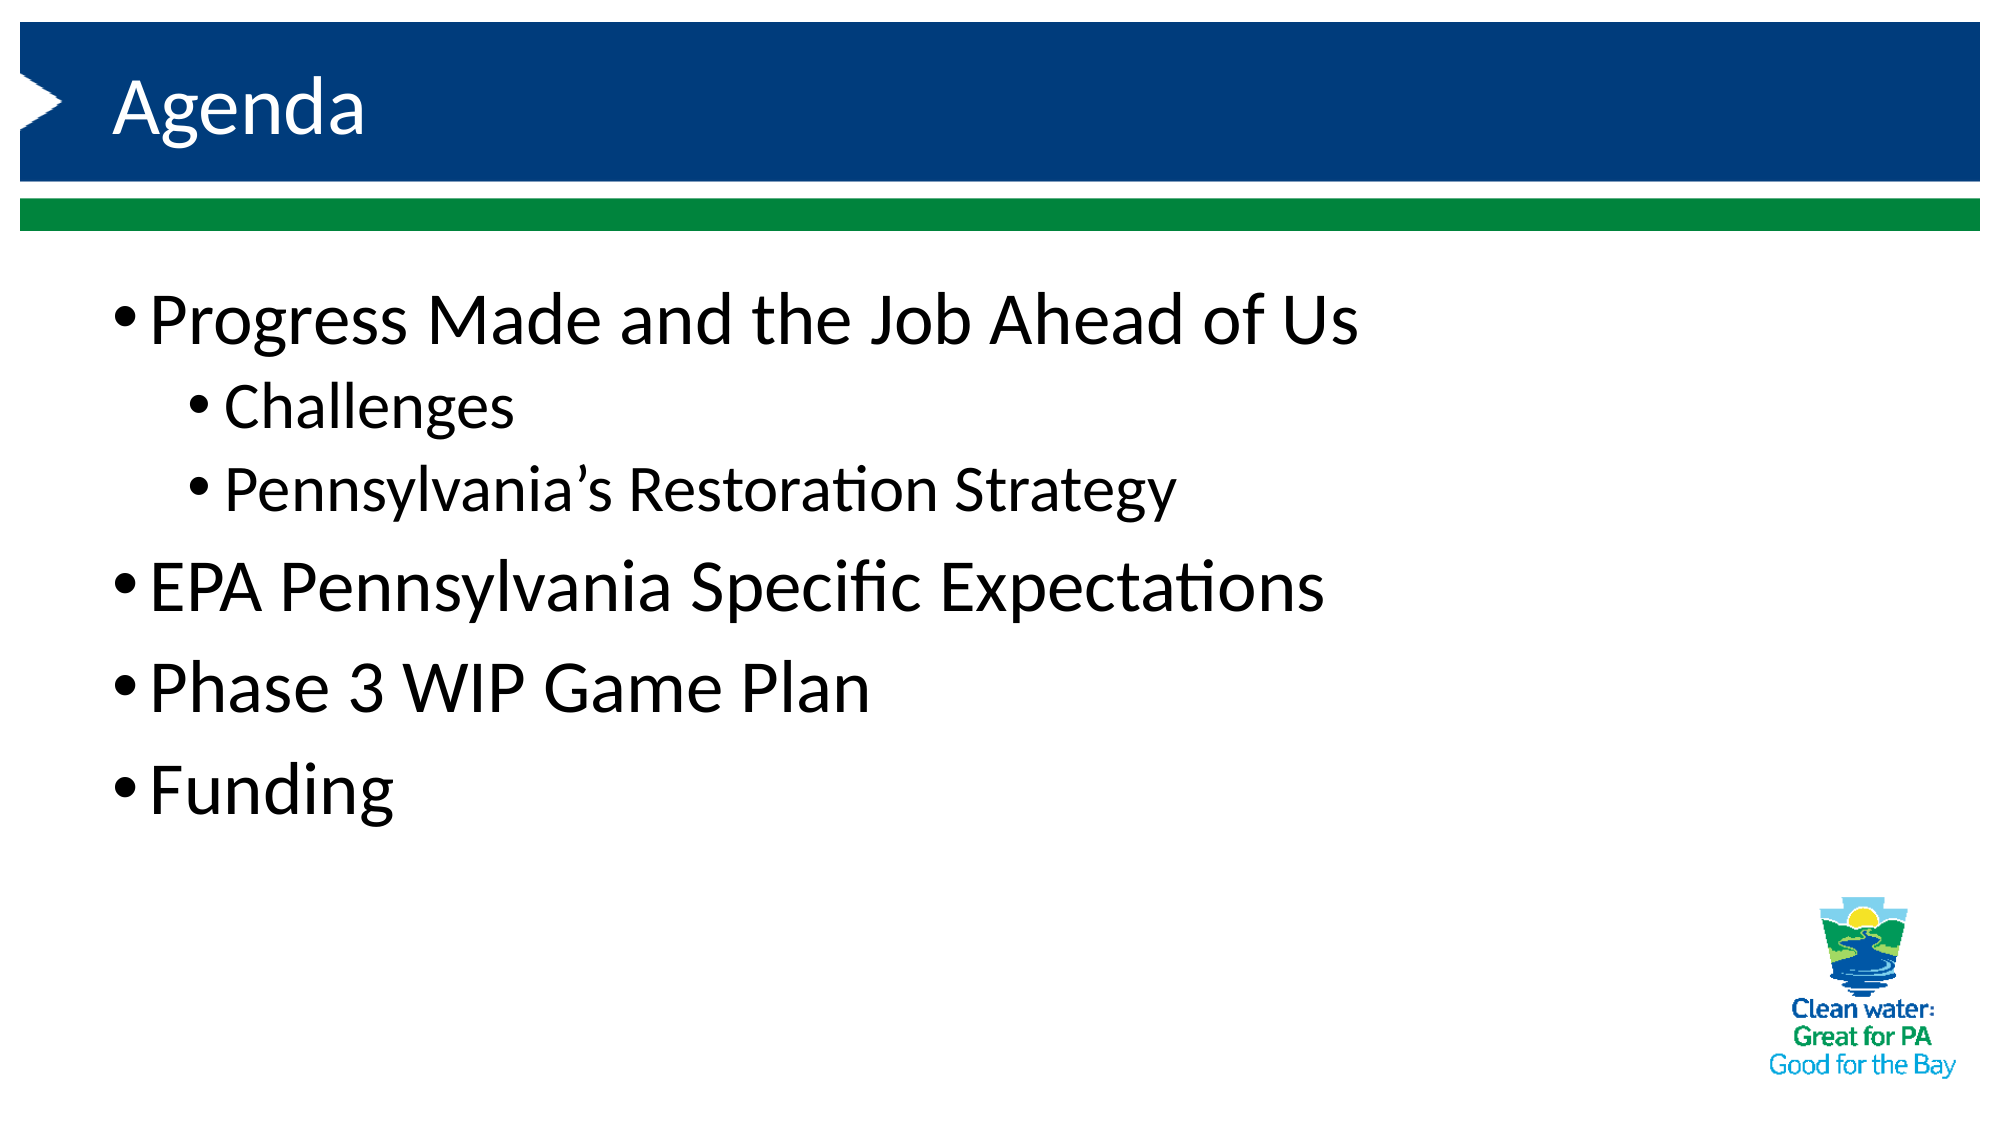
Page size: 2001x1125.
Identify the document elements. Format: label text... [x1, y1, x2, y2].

picture [1765, 894, 1960, 1083]
list Progress Made and the Job Ahead of Us Challenges Pennsylvania’s Restoration Strategy EPA Pennsylvania Specific Expectations Phase 3 WIP Game Plan Funding [97, 272, 1909, 1046]
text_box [20, 21, 1980, 231]
